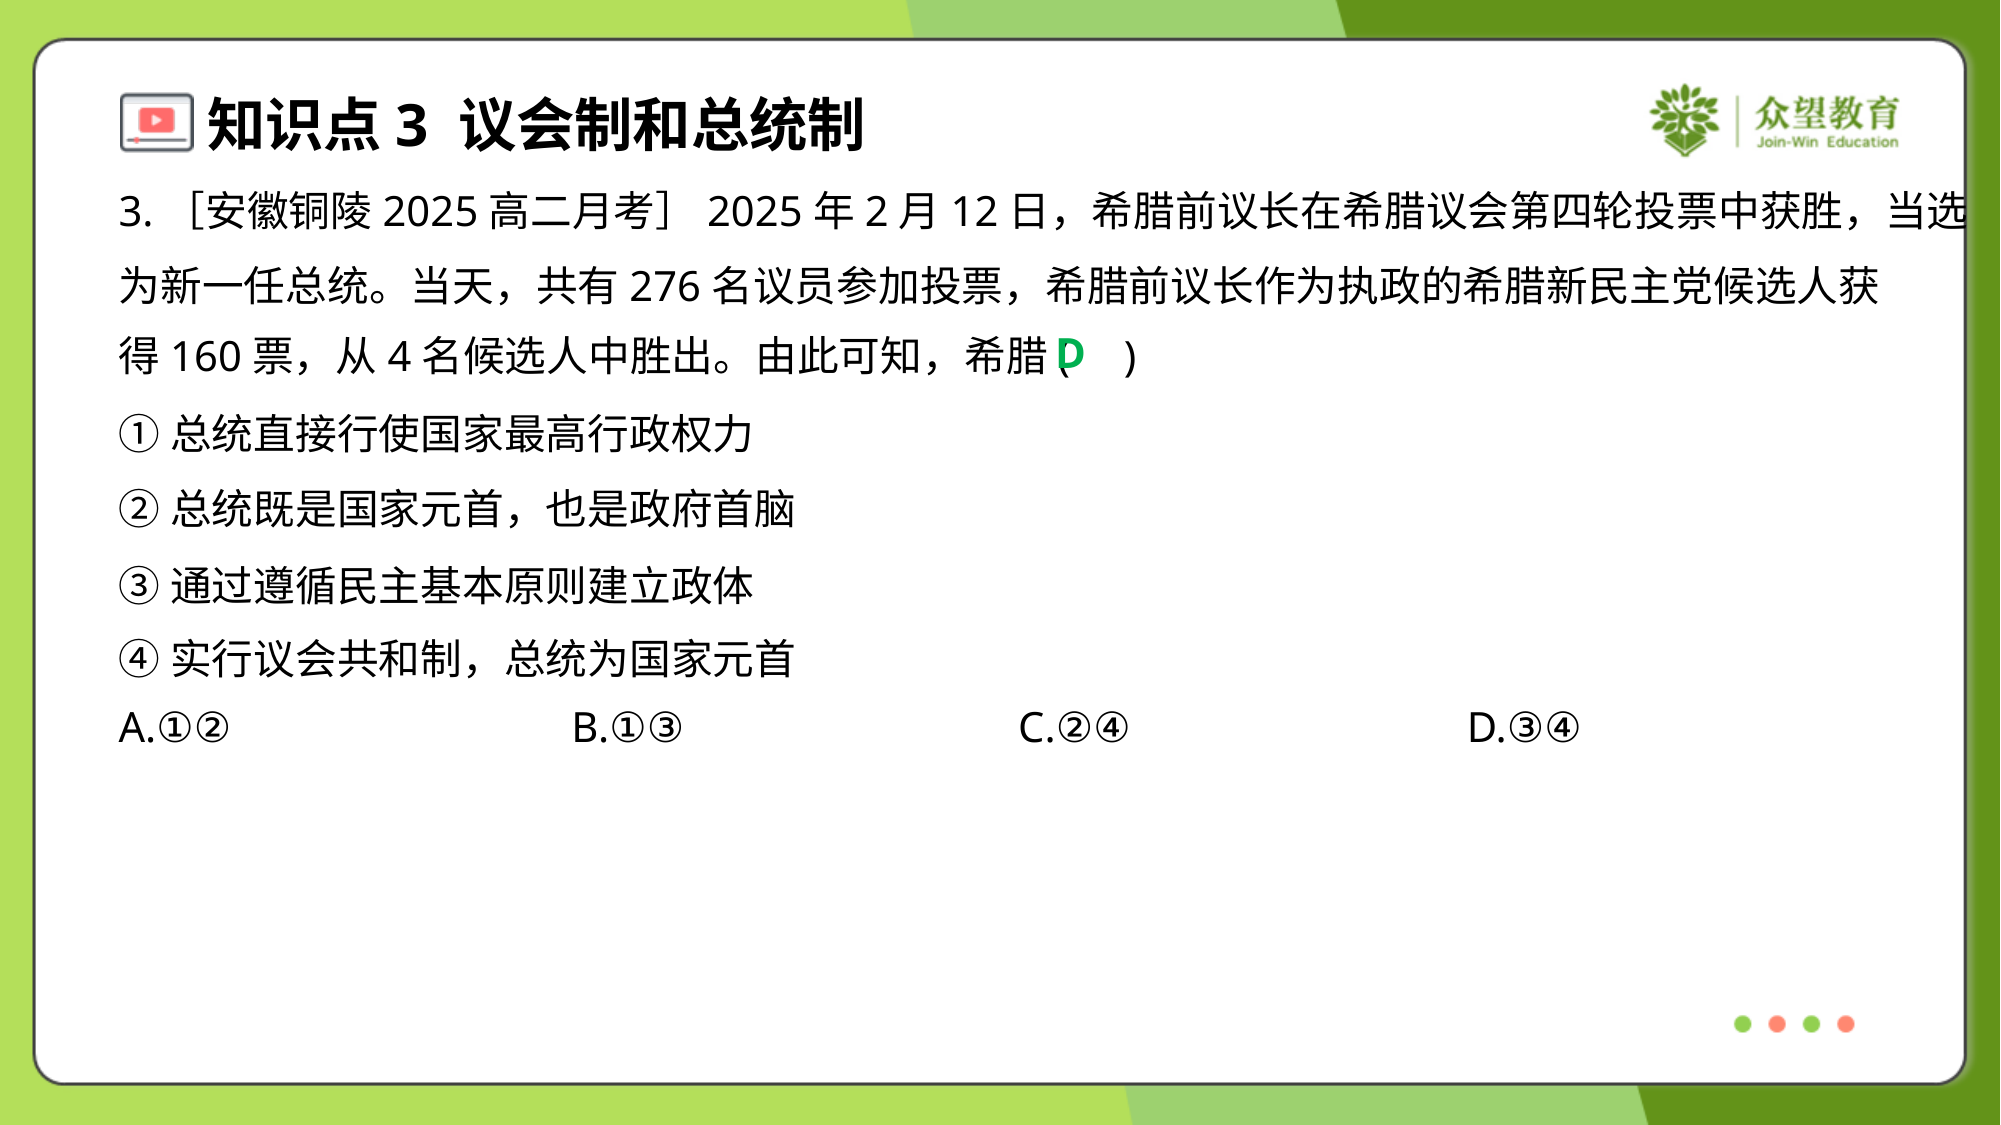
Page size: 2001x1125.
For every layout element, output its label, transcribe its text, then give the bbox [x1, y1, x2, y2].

text_box 3.［安徽铜陵2025高二月考］2025年2月12日，希腊前议长在希腊议会第四轮投票中获胜，当选 为新一任总统。当天，共有276名议员参加投票，希腊前议长作为执政的希腊新民主党候选人获 得160票，从4名候选人中胜出。由此可知，希腊( ) [118, 159, 1883, 373]
text_box A.①② B.①③ C.②④ D.③④ [118, 675, 1883, 742]
text_box D [1038, 306, 1103, 371]
picture [0, 0, 2000, 1125]
text_box ①总统直接行使国家最高行政权力 ②总统既是国家元首，也是政府首脑 ③通过遵循民主基本原则建立政体 ④实行议会共和制，总统为国家元首 [118, 382, 1883, 601]
